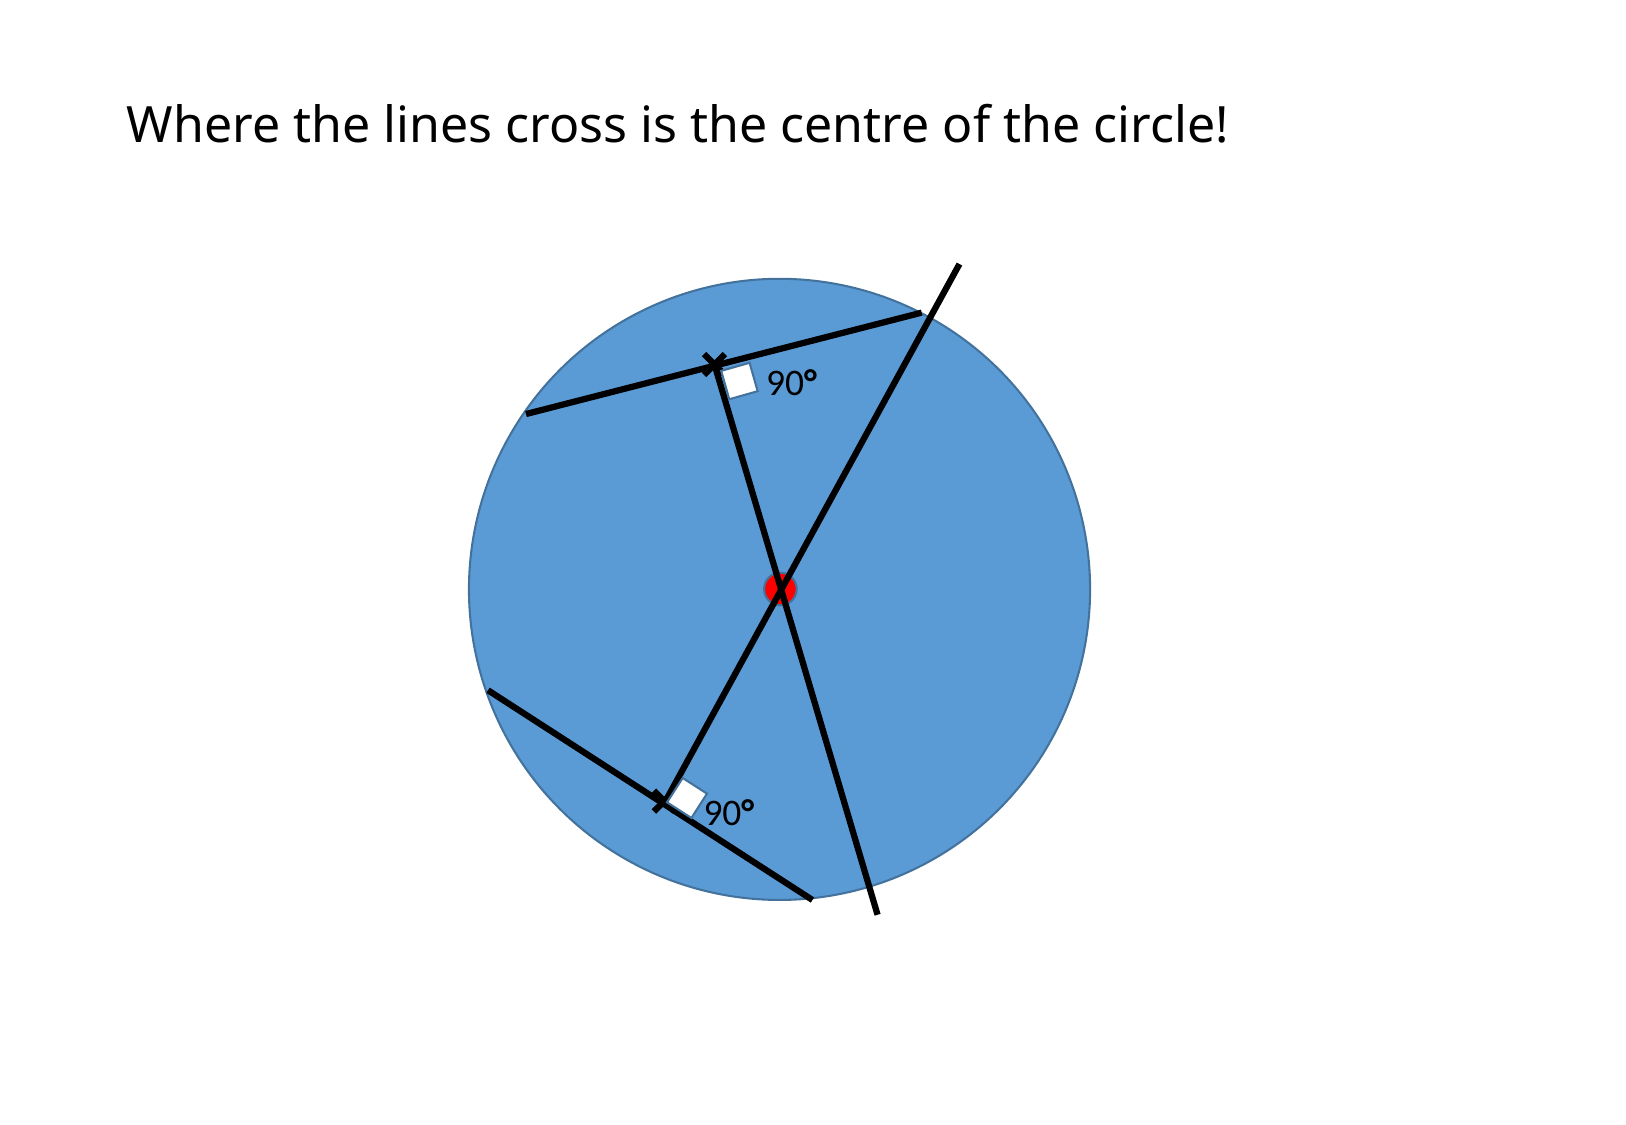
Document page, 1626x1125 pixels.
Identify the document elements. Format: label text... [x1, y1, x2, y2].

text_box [487, 690, 714, 900]
text_box [878, 335, 1092, 885]
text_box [714, 802, 878, 915]
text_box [525, 312, 665, 415]
title Where the lines cross is the centre of the circle! [111, 51, 1514, 201]
text_box [637, 299, 665, 312]
text_box [467, 409, 665, 697]
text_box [665, 264, 960, 802]
